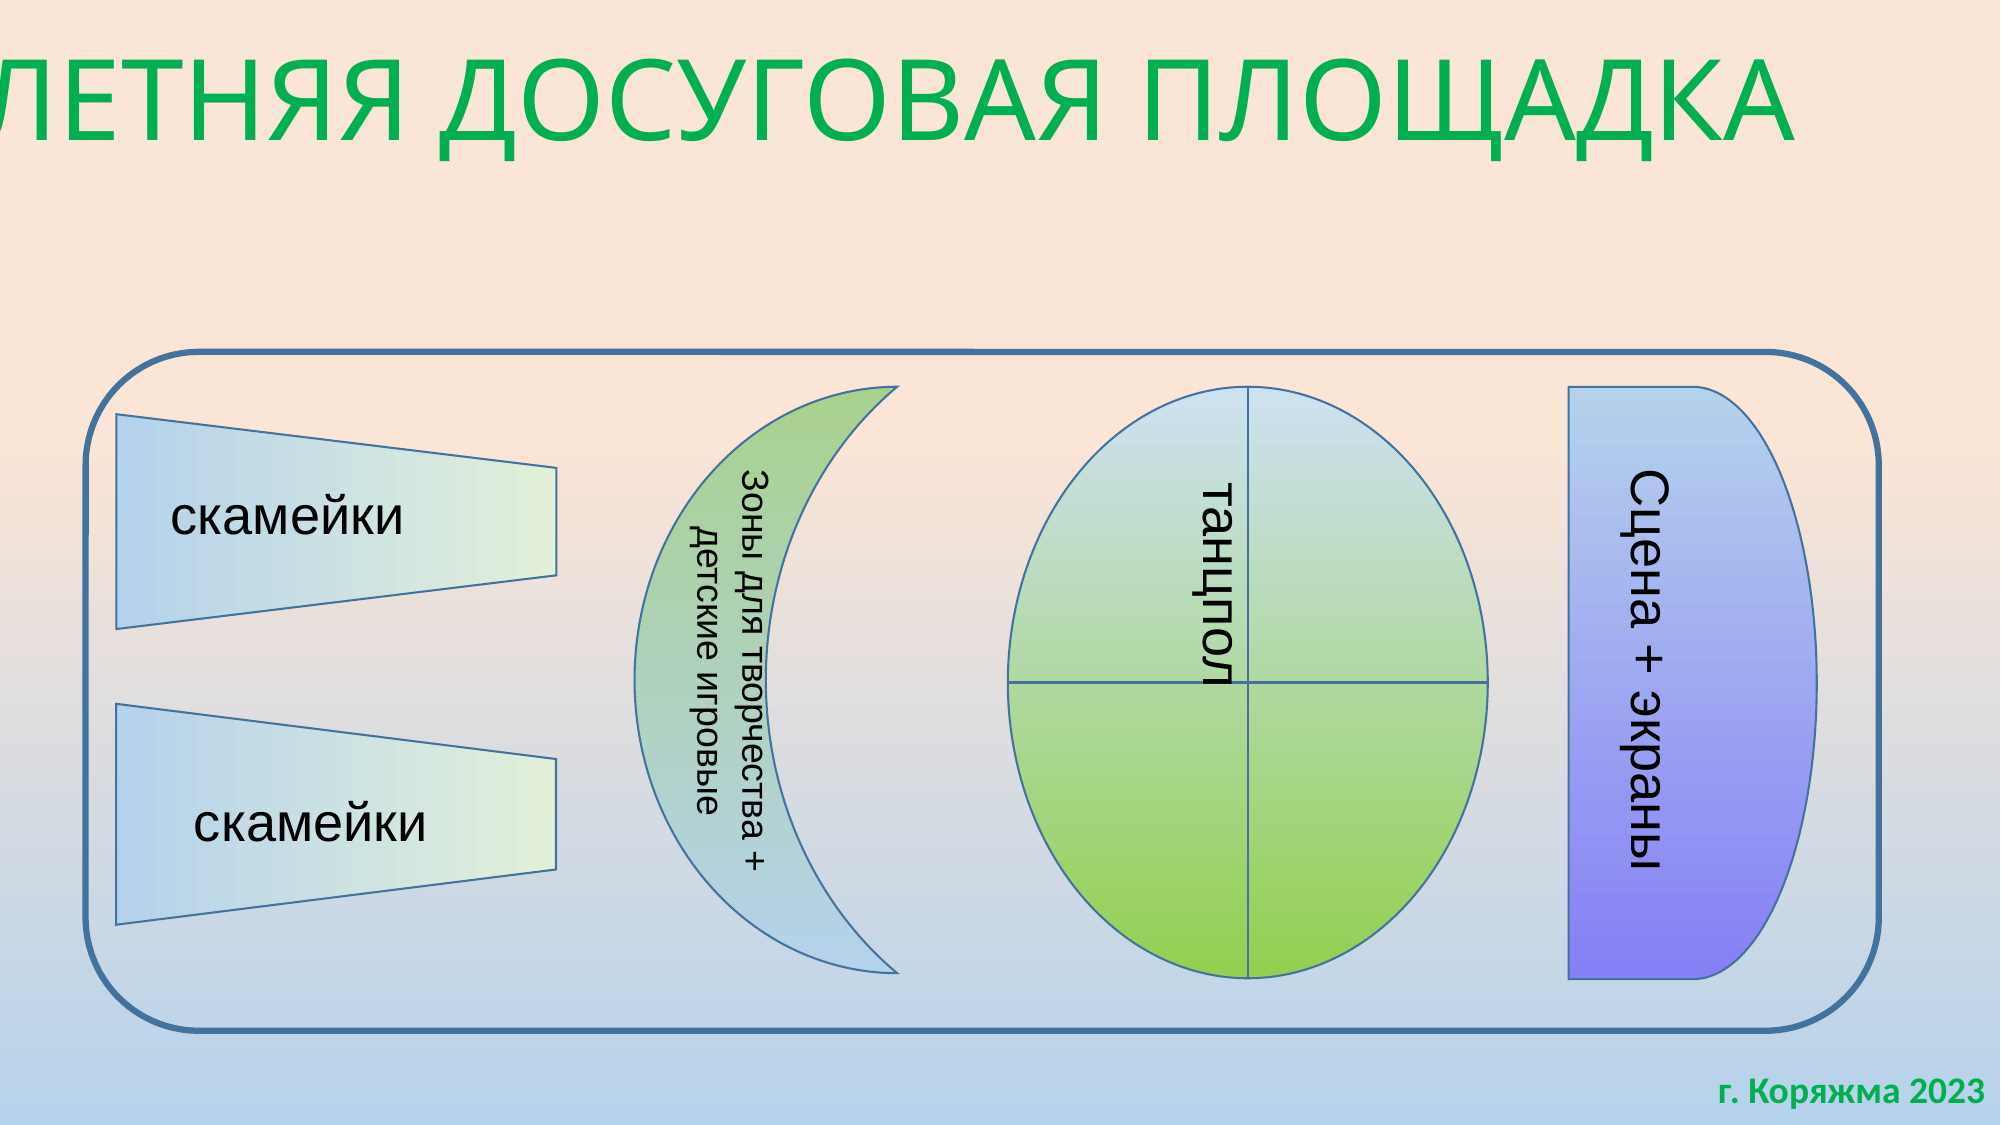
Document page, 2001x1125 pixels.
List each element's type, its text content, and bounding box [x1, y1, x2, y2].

text_box г. Коряжма 2023 [1703, 1059, 2000, 1119]
text_box [719, 809, 900, 975]
text_box танцпол [1184, 245, 1265, 925]
text_box Сцена + экраны [1612, 428, 1693, 912]
text_box [115, 702, 558, 926]
text_box Зоны для творчества + детские игровые [682, 446, 788, 897]
text_box [1567, 385, 1818, 981]
text_box [1006, 386, 1489, 980]
text_box скамейки [155, 472, 420, 553]
text_box [633, 509, 682, 851]
text_box [737, 385, 900, 551]
text_box скамейки [178, 780, 444, 861]
text_box [115, 413, 558, 631]
text_box ЛЕТНЯЯ ДОСУГОВАЯ ПЛОЩАДКА [0, 20, 1929, 171]
text_box [84, 350, 1880, 1032]
